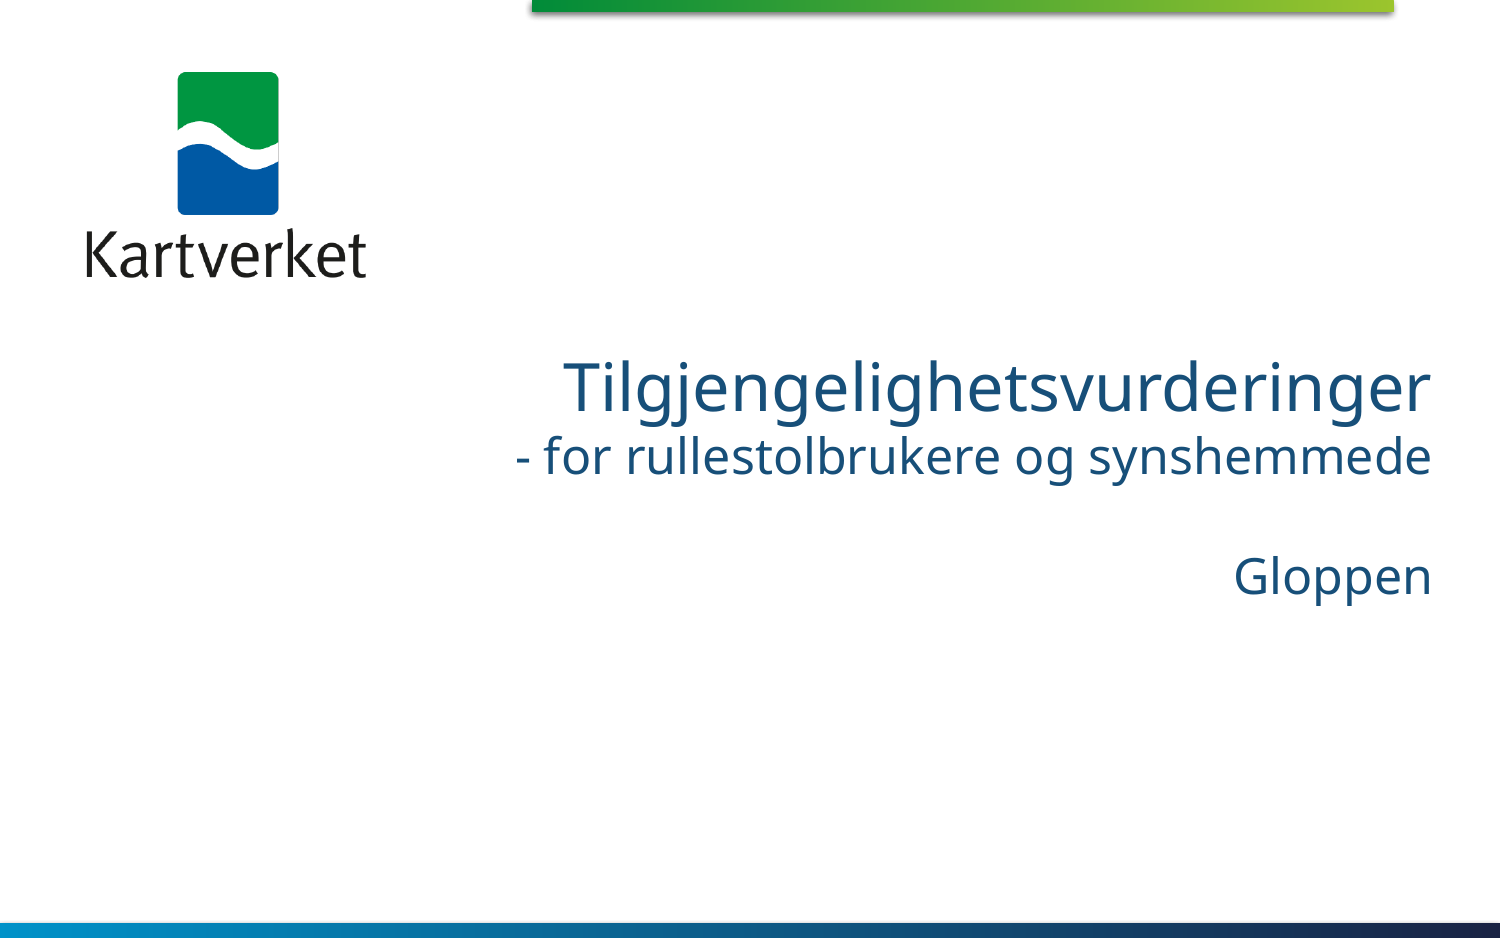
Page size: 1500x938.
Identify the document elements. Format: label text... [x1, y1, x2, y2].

text_box Tilgjengelighetsvurderinger - for rullestolbrukere og synshemmede Gloppen [66, 337, 1449, 613]
